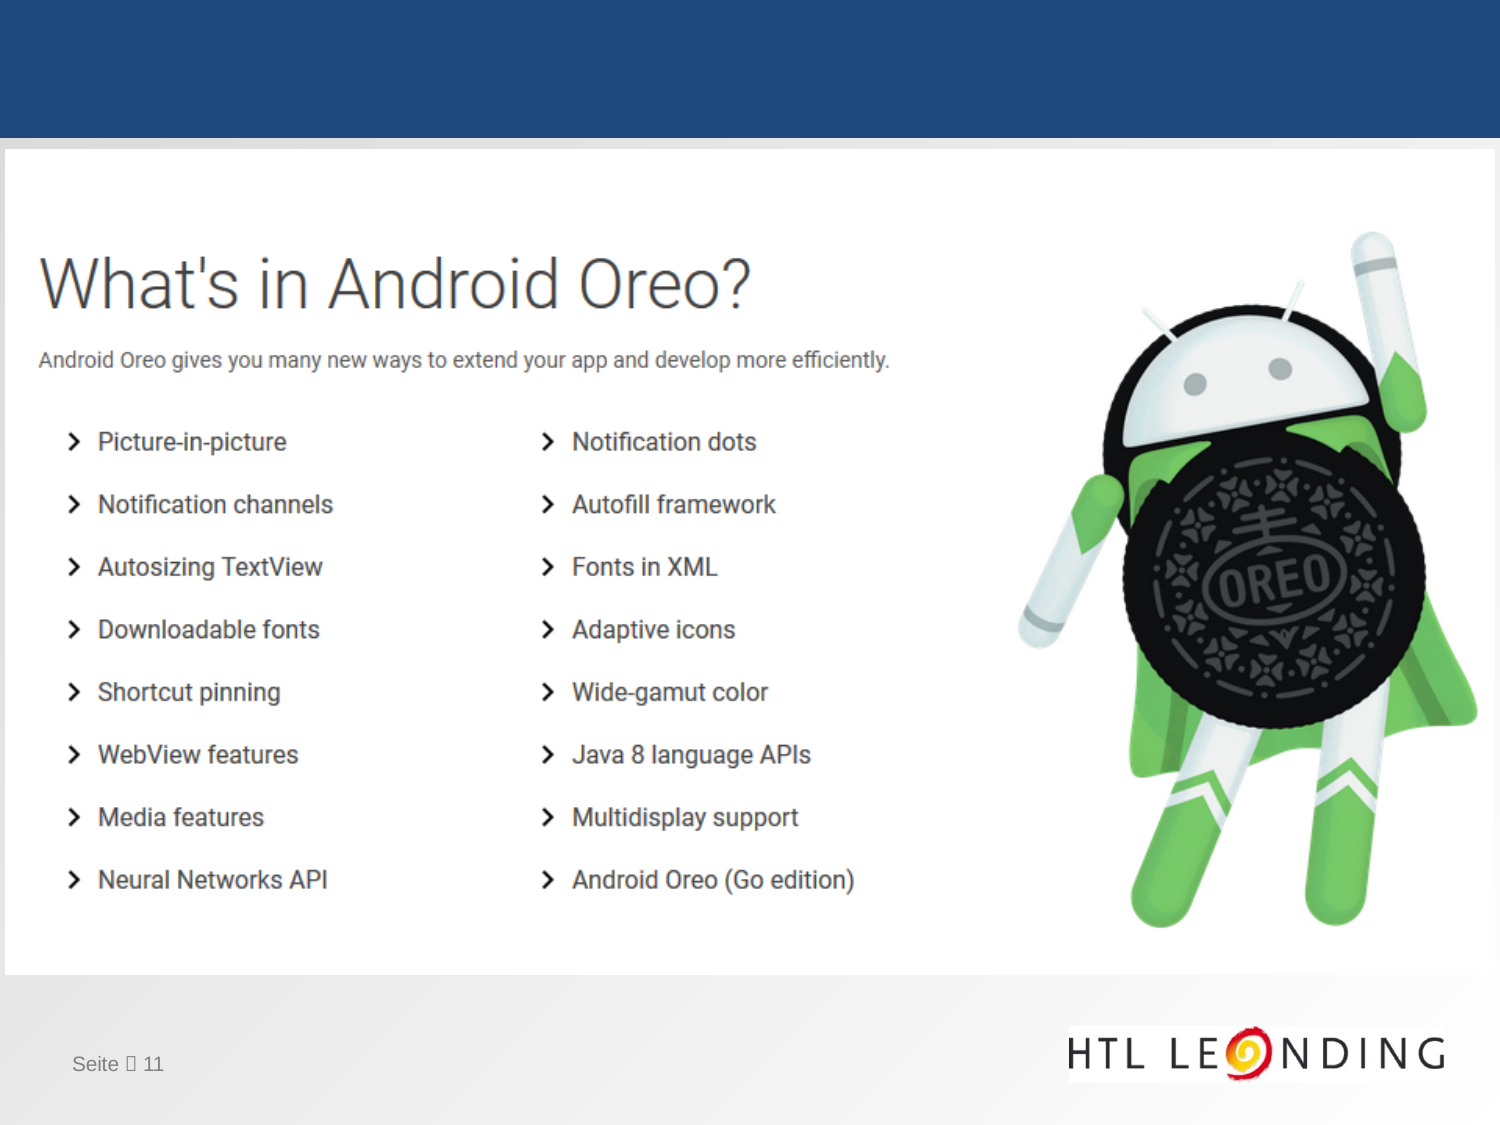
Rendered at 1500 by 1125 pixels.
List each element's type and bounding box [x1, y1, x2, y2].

picture [1069, 1026, 1444, 1083]
picture [5, 149, 1495, 976]
